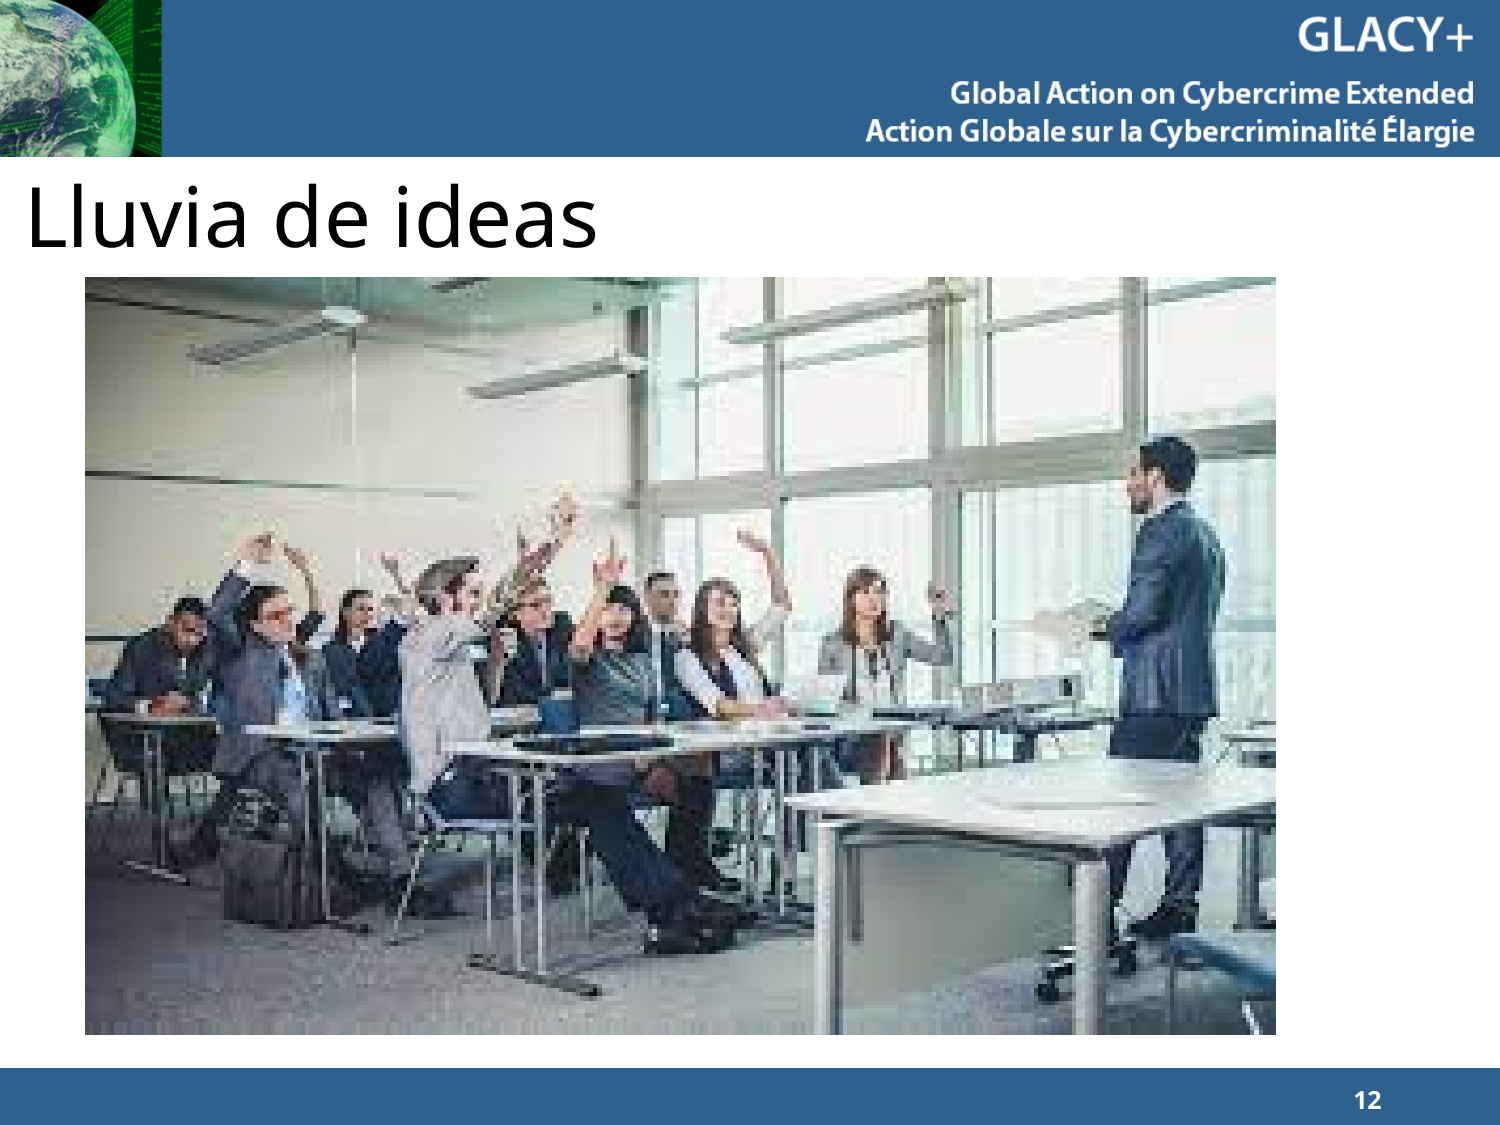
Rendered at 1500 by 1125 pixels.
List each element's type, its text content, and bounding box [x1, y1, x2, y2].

title Lluvia de ideas [9, 126, 1397, 315]
slide_number 12 [1059, 1071, 1397, 1125]
picture [85, 277, 1276, 1035]
picture [0, 0, 1500, 157]
